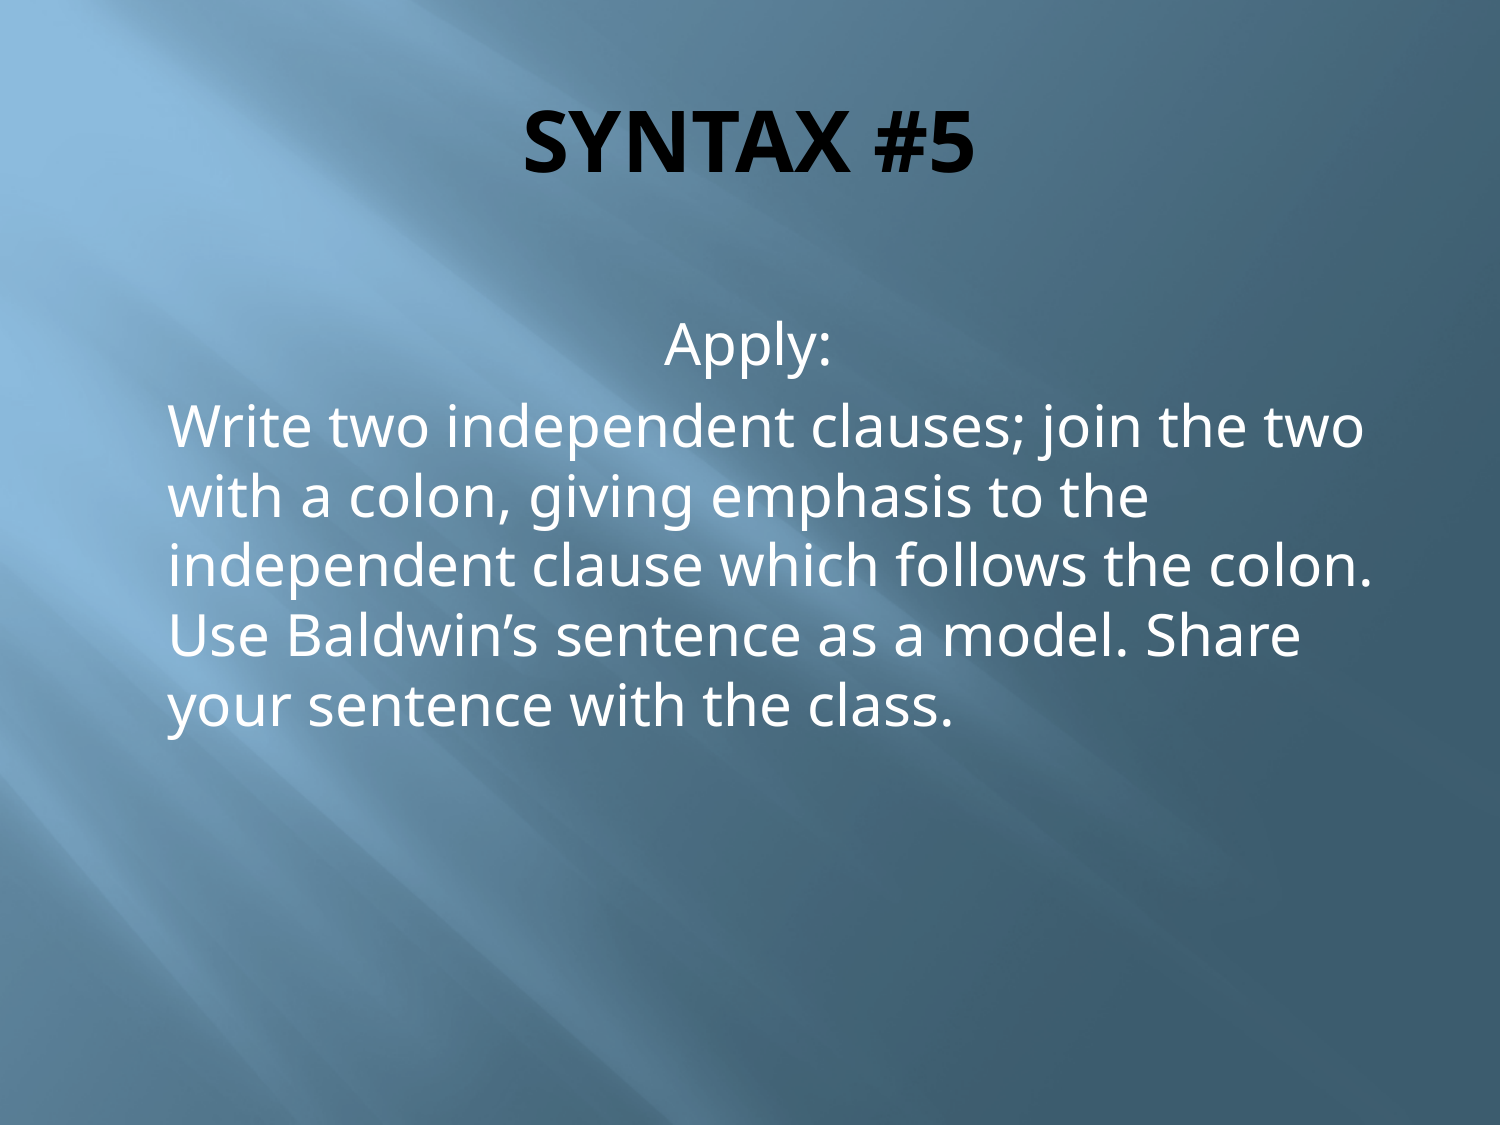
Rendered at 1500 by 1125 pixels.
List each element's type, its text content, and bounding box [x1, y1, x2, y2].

title SYNTAX #5 [75, 45, 1425, 233]
list Apply: Write two independent clauses; join the two with a colon, giving emphasis to the independent clause which follows the colon. Use Baldwin’s sentence as a model. Share your sentence with the class. [62, 299, 1413, 825]
